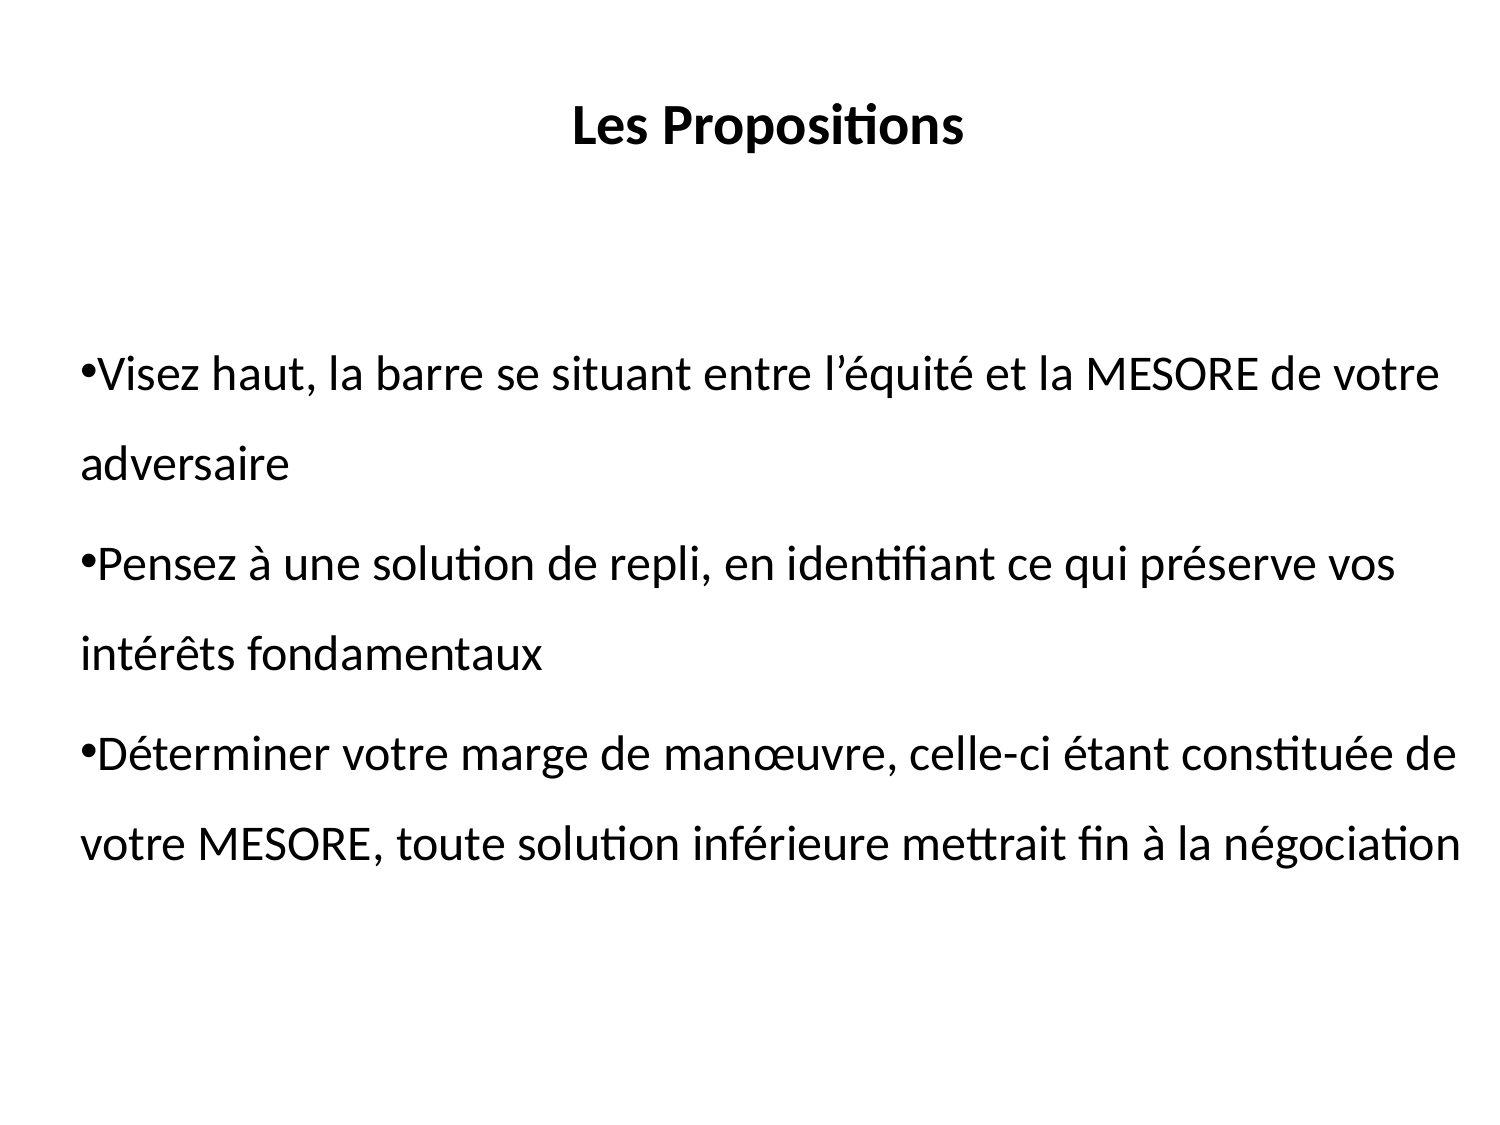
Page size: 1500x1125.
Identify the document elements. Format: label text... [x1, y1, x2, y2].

title Les Propositions [128, 58, 1408, 185]
list Visez haut, la barre se situant entre l’équité et la MESORE de votre adversaire Pensez à une solution de repli, en identifiant ce qui préserve vos intérêts fondamentaux Déterminer votre marge de manœuvre, celle-ci étant constituée de votre MESORE, toute solution inférieure mettrait fin à la négociation [64, 302, 1481, 889]
